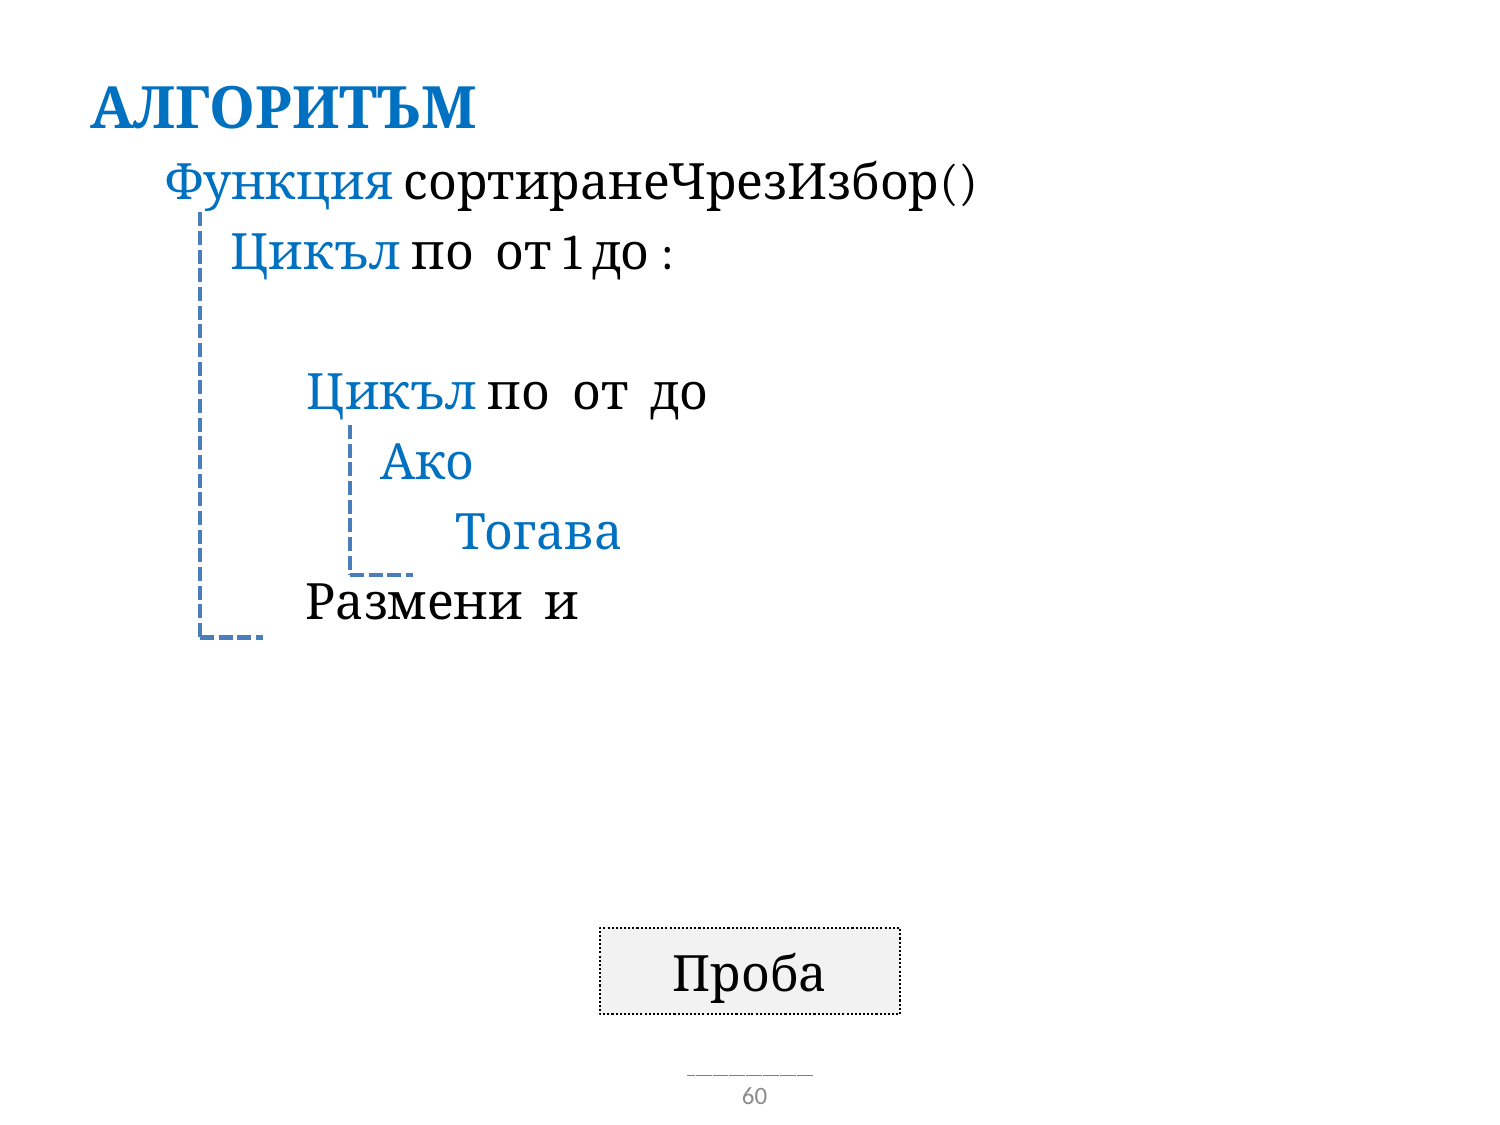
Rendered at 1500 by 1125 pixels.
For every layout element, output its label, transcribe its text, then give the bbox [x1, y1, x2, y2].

text_box Проба [598, 926, 902, 1016]
slide_number 60 [579, 1065, 930, 1125]
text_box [349, 424, 413, 576]
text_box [199, 212, 263, 638]
